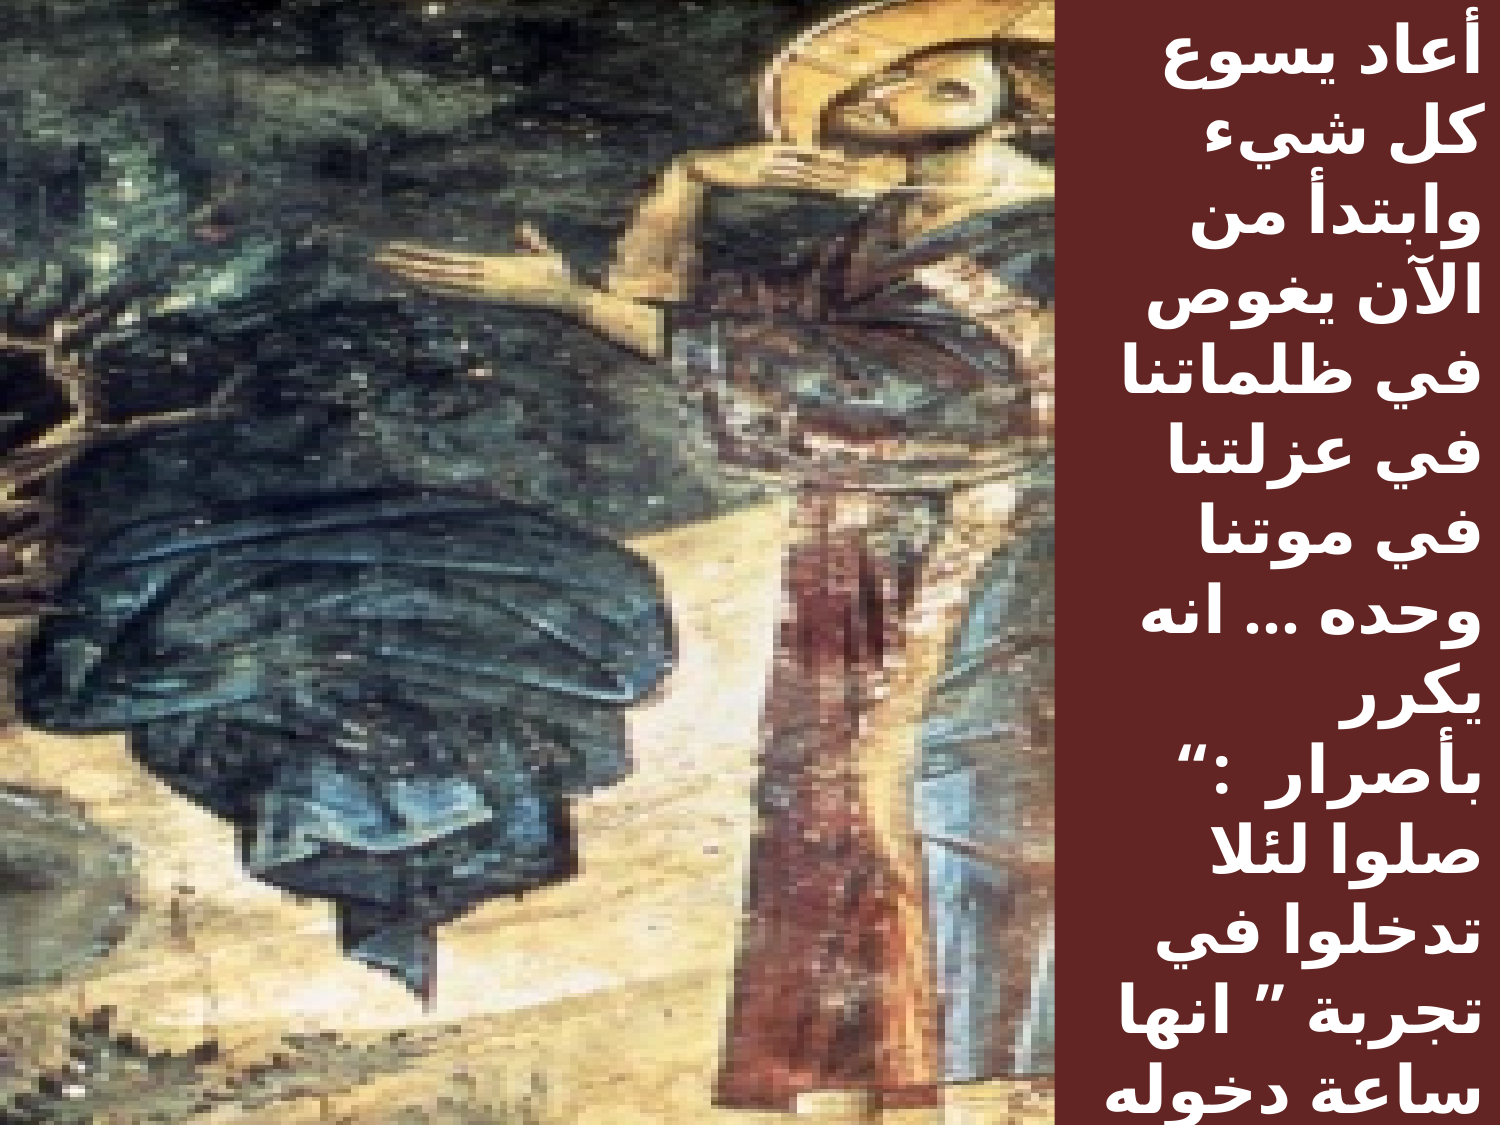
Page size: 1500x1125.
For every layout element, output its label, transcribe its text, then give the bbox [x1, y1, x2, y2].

picture [0, 0, 1055, 1125]
text_box أعاد يسوع كل شيء وابتدأ من الآن يغوص في ظلماتنا في عزلتنا في موتنا وحده ... انه يكرر بأصرار :“ صلوا لئلا تدخلوا في تجربة ” انها ساعة دخوله في صراع كبير مع أبليس يجابهه من أجلنا بسلاحه سلاح الحب . [1056, 0, 1500, 1125]
